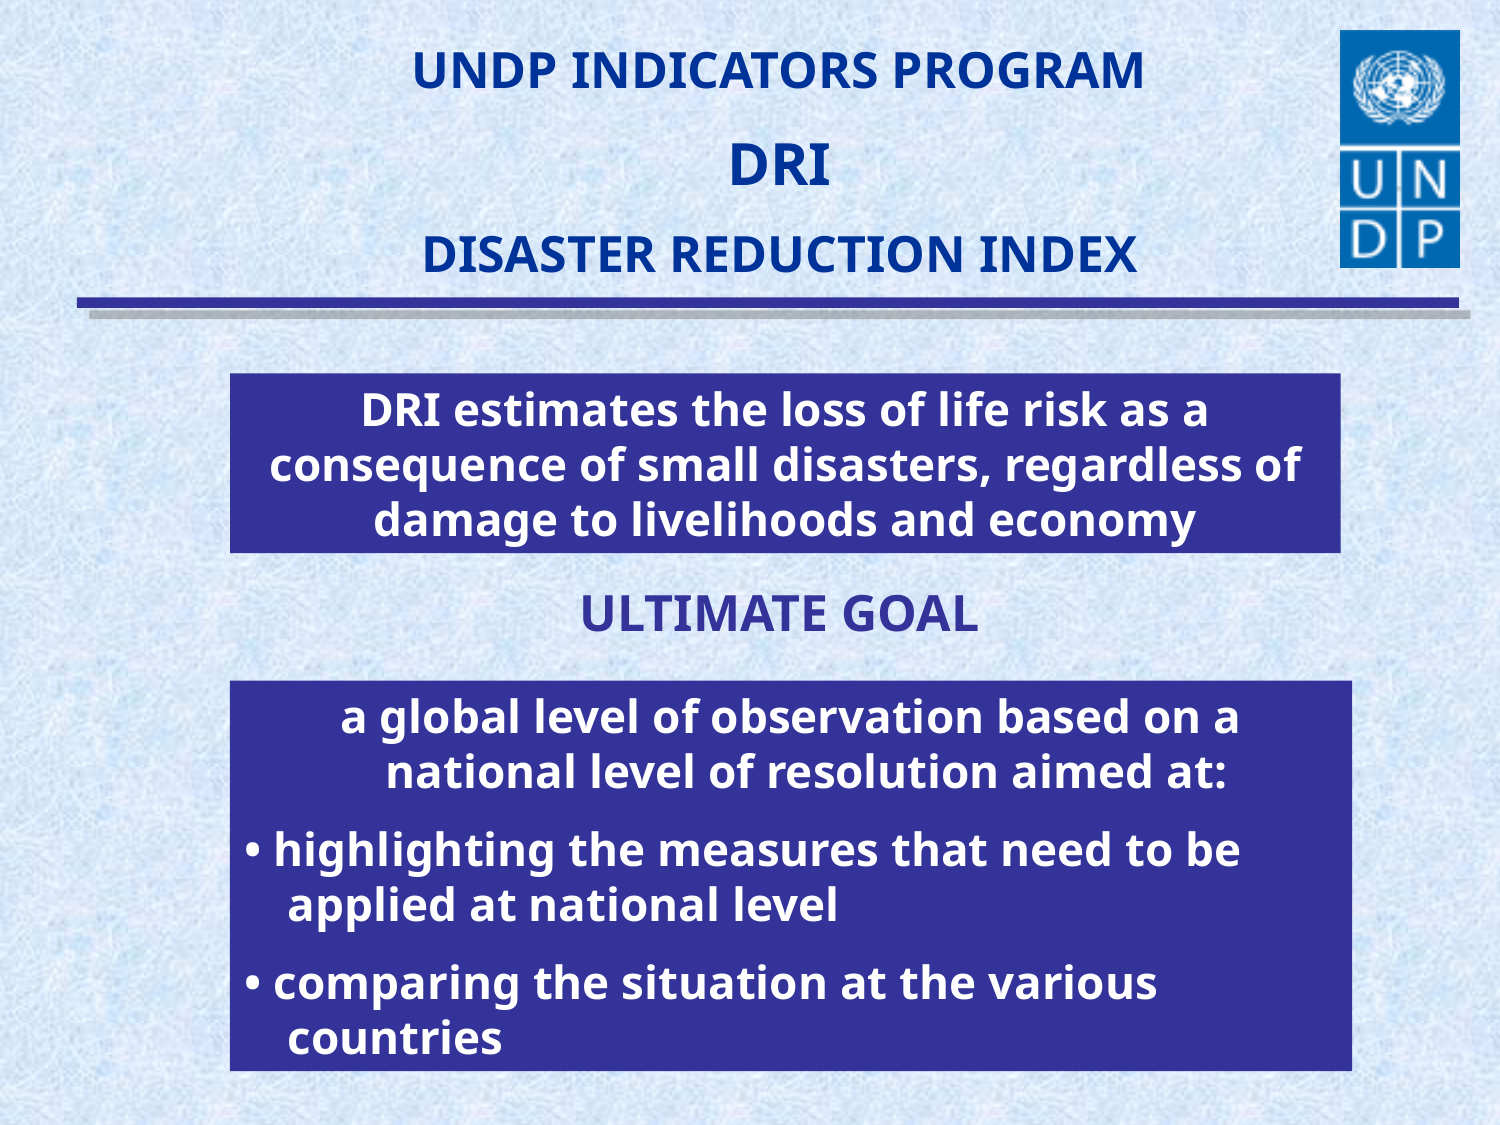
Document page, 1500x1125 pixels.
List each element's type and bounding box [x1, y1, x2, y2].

text_box [76, 30, 1460, 1081]
picture [0, 0, 1500, 1125]
